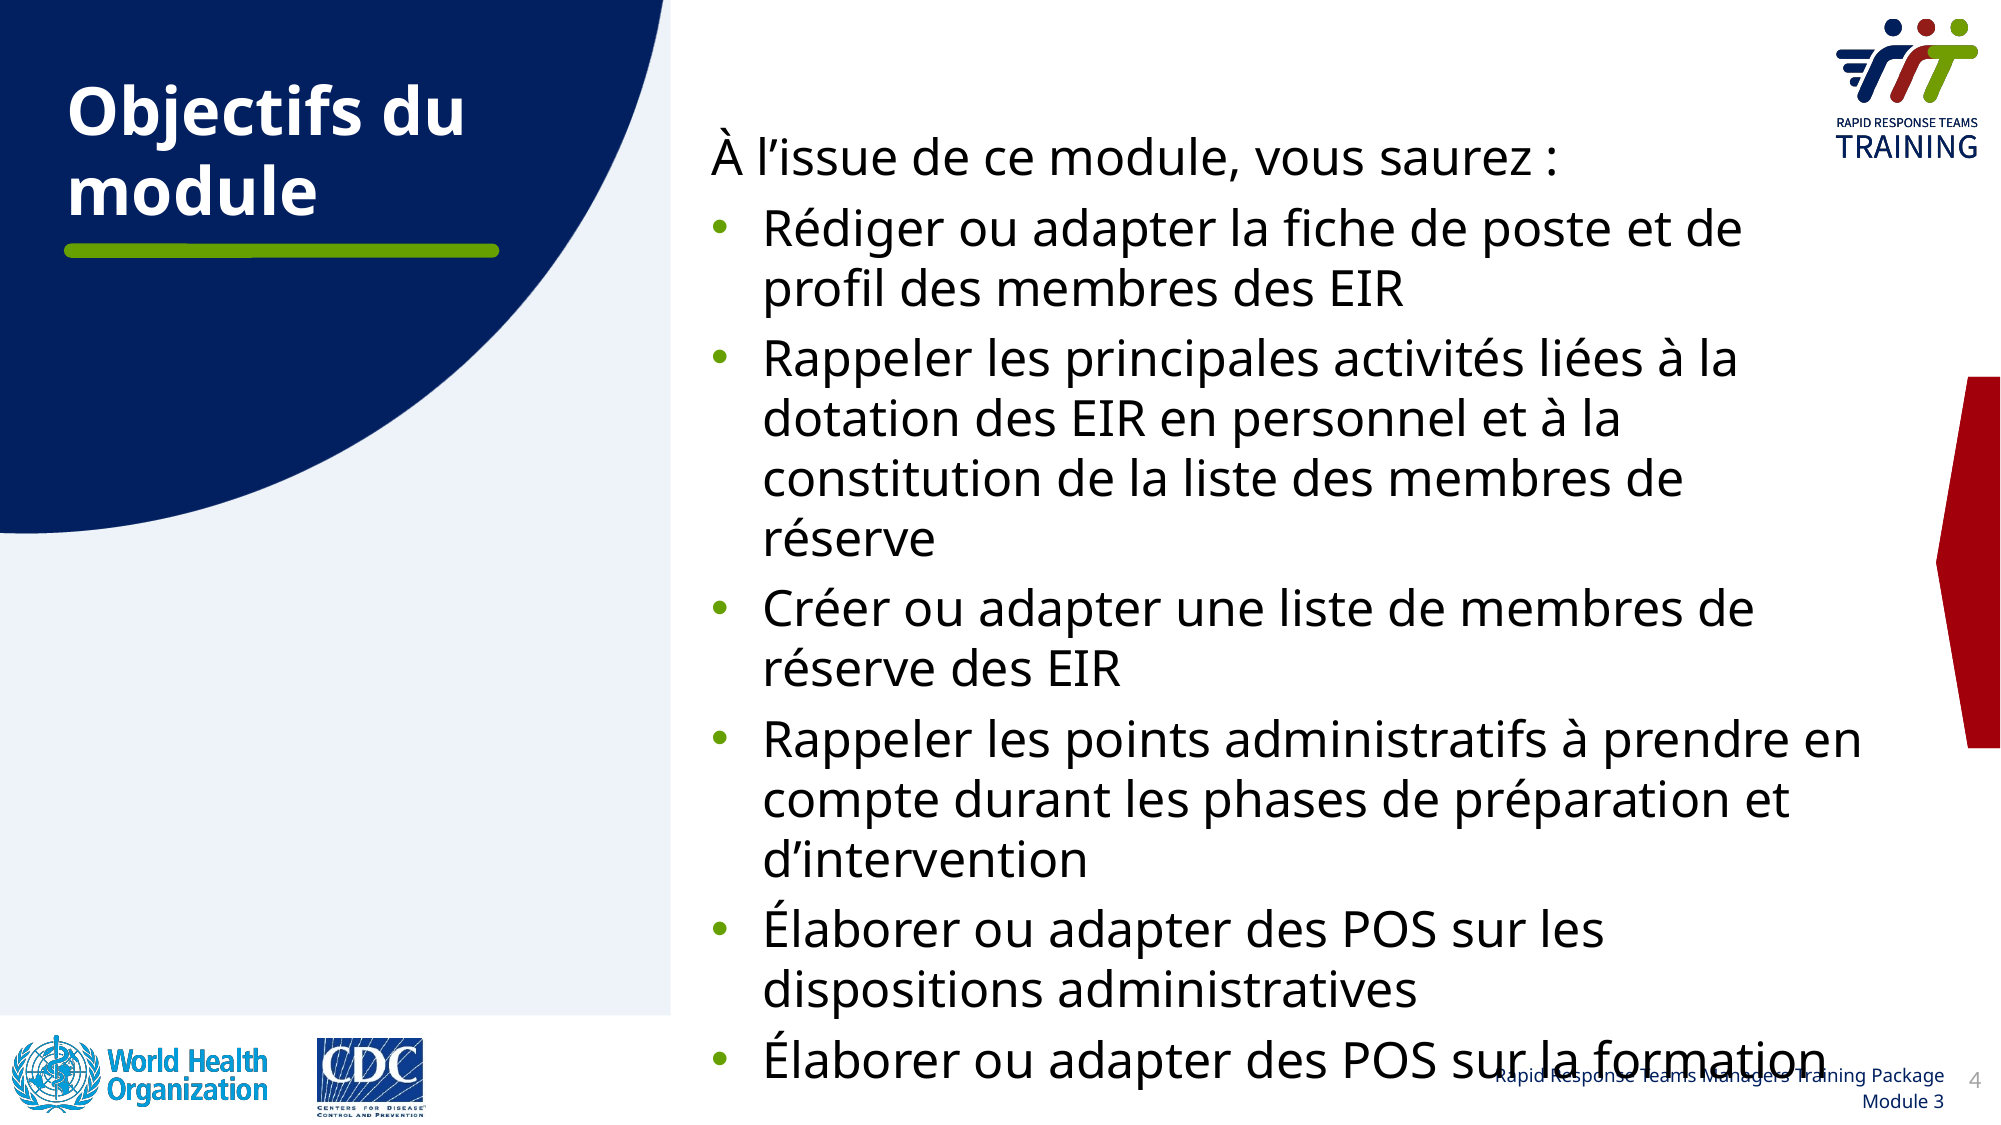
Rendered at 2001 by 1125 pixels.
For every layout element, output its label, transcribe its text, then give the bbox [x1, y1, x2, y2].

picture [71, 1053, 90, 1091]
text_box À l’issue de ce module, vous saurez : Rédiger ou adapter la fiche de poste et de profil des membres des EIR Rappeler les principales activités liées à la dotation des EIR en personnel et à la constitution de la liste des membres de réserve Créer ou adapter une liste de membres de réserve des EIR Rappeler les points administratifs à prendre en compte durant les phases de préparation et d’intervention Élaborer ou adapter des POS sur les dispositions administratives Élaborer ou adapter des POS sur la formation [704, 118, 1881, 1125]
picture [317, 1038, 426, 1117]
picture [34, 1054, 43, 1078]
picture [1835, 19, 1978, 167]
picture [50, 1108, 62, 1113]
picture [40, 1062, 47, 1070]
text_box Objectifs du module [59, 61, 531, 237]
slide_number 4 [1953, 1056, 2000, 1109]
picture [59, 1035, 267, 1113]
picture [22, 1062, 26, 1077]
picture [30, 1083, 37, 1091]
picture [12, 1083, 48, 1113]
picture [46, 1056, 54, 1062]
picture [0, 0, 670, 538]
picture [36, 1088, 78, 1105]
picture [12, 1035, 54, 1068]
text_box [1936, 376, 2000, 749]
picture [24, 1054, 36, 1087]
